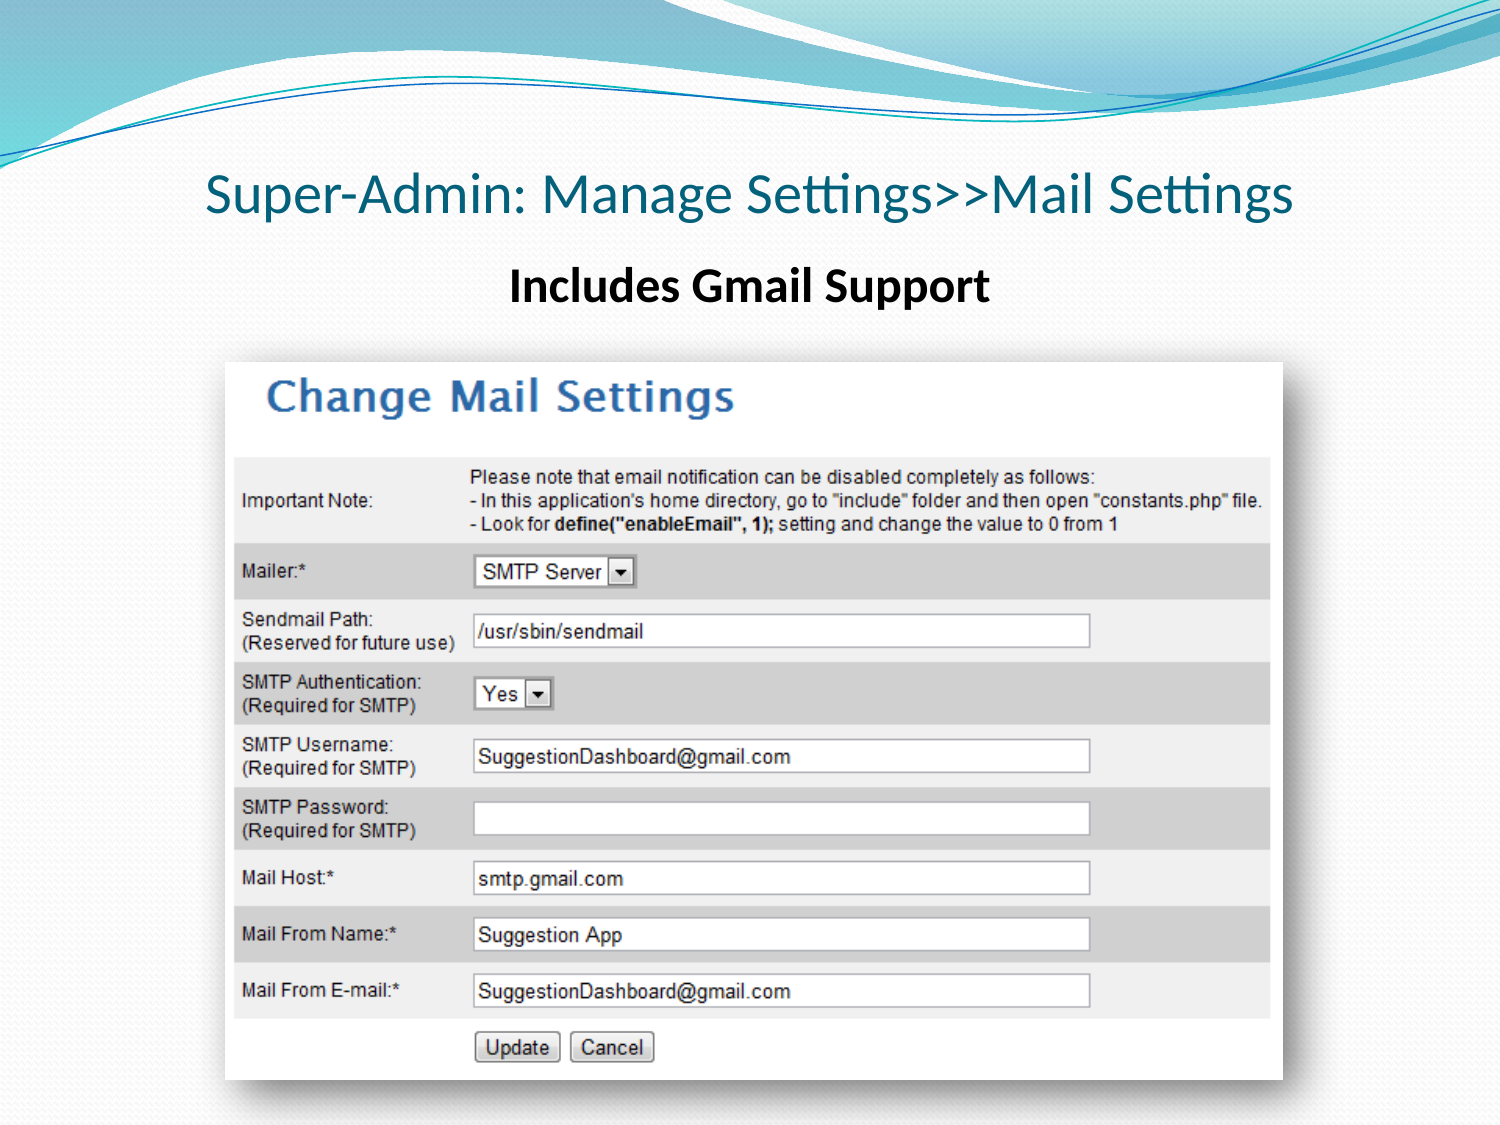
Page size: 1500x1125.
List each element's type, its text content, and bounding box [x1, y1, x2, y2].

text_box Includes Gmail Support [74, 237, 1425, 313]
title Super-Admin: Manage Settings>>Mail Settings [75, 50, 1425, 225]
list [224, 362, 1283, 1080]
